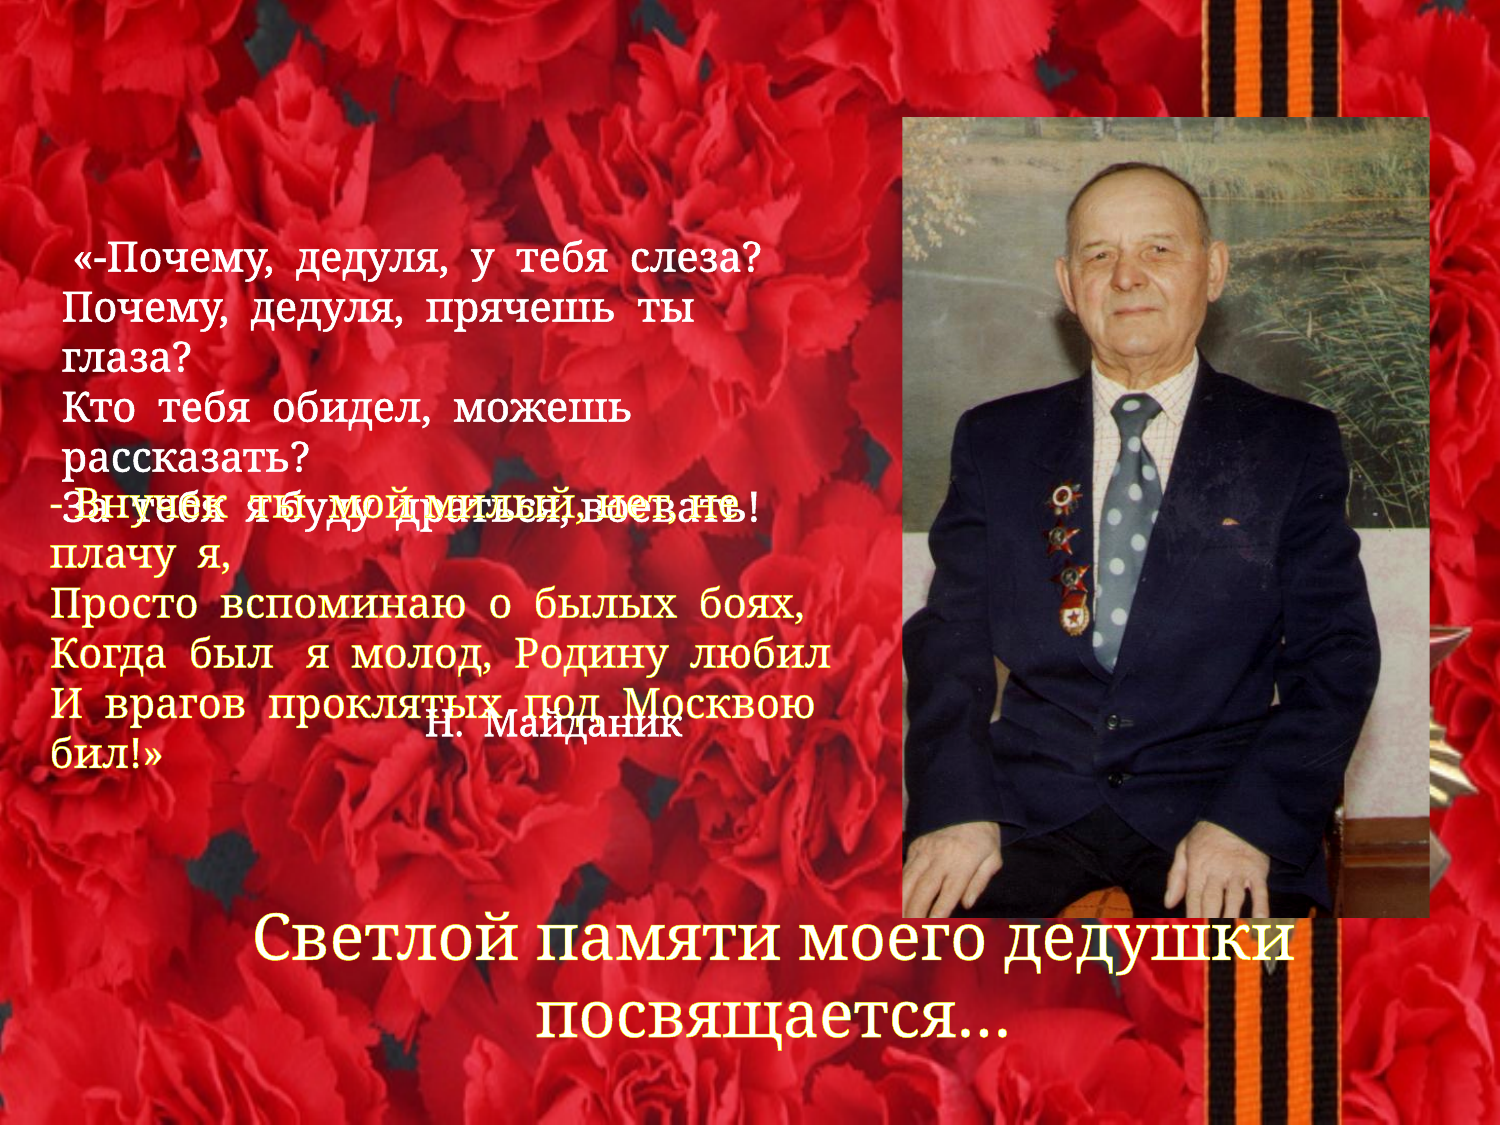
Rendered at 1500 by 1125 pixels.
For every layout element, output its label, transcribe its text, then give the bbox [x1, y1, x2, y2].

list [902, 116, 1430, 919]
text_box «-Почему, дедуля, у тебя слеза? Почему, дедуля, прячешь ты глаза? Кто тебя обидел, можешь рассказать? За тебя я буду драться, воевать! [46, 222, 844, 468]
picture [0, 0, 1500, 1125]
text_box - Внучек ты мой милый, нет, не плачу я, Просто вспоминаю о былых боях, Когда был я молод, Родину любил И врагов проклятых под Москвою бил!» [35, 468, 879, 784]
text_box Н. Майданик [410, 691, 797, 797]
title Светлой памяти моего дедушки посвящается… [70, 878, 1477, 1067]
